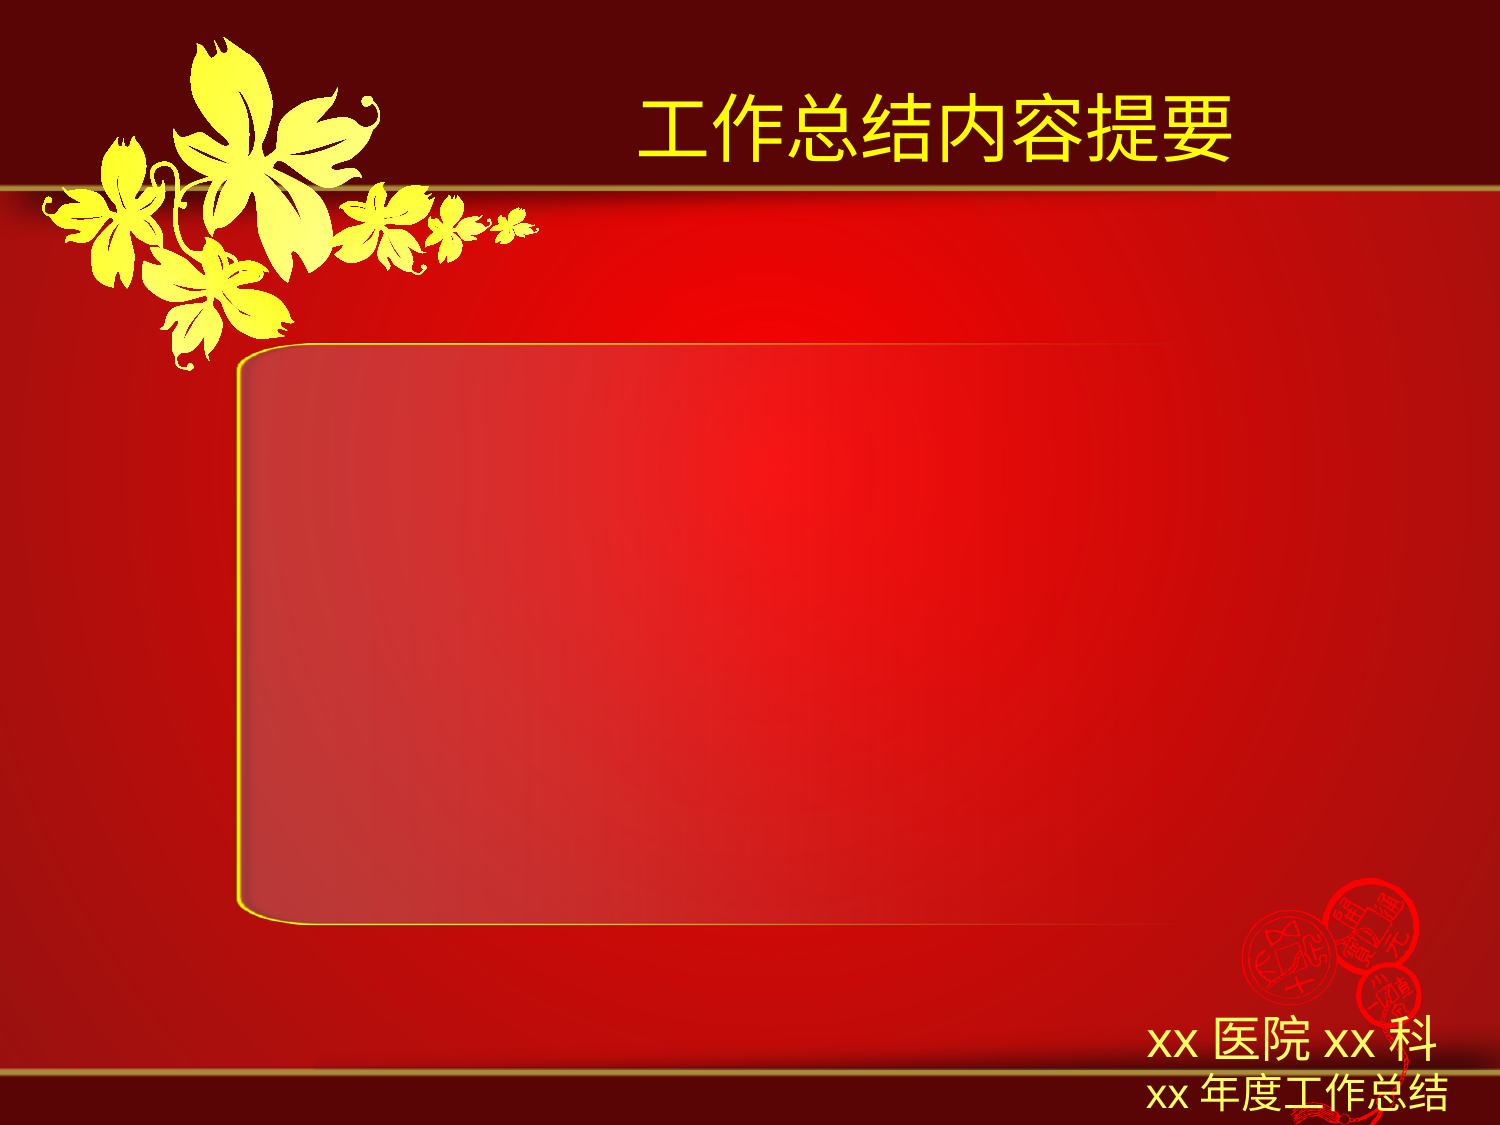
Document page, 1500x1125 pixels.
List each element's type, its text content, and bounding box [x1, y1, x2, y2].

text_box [40, 37, 539, 372]
text_box 工作总结内容提要 [620, 74, 1250, 180]
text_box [454, 113, 1046, 1125]
picture [0, 0, 1500, 1125]
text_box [1136, 866, 1460, 1125]
